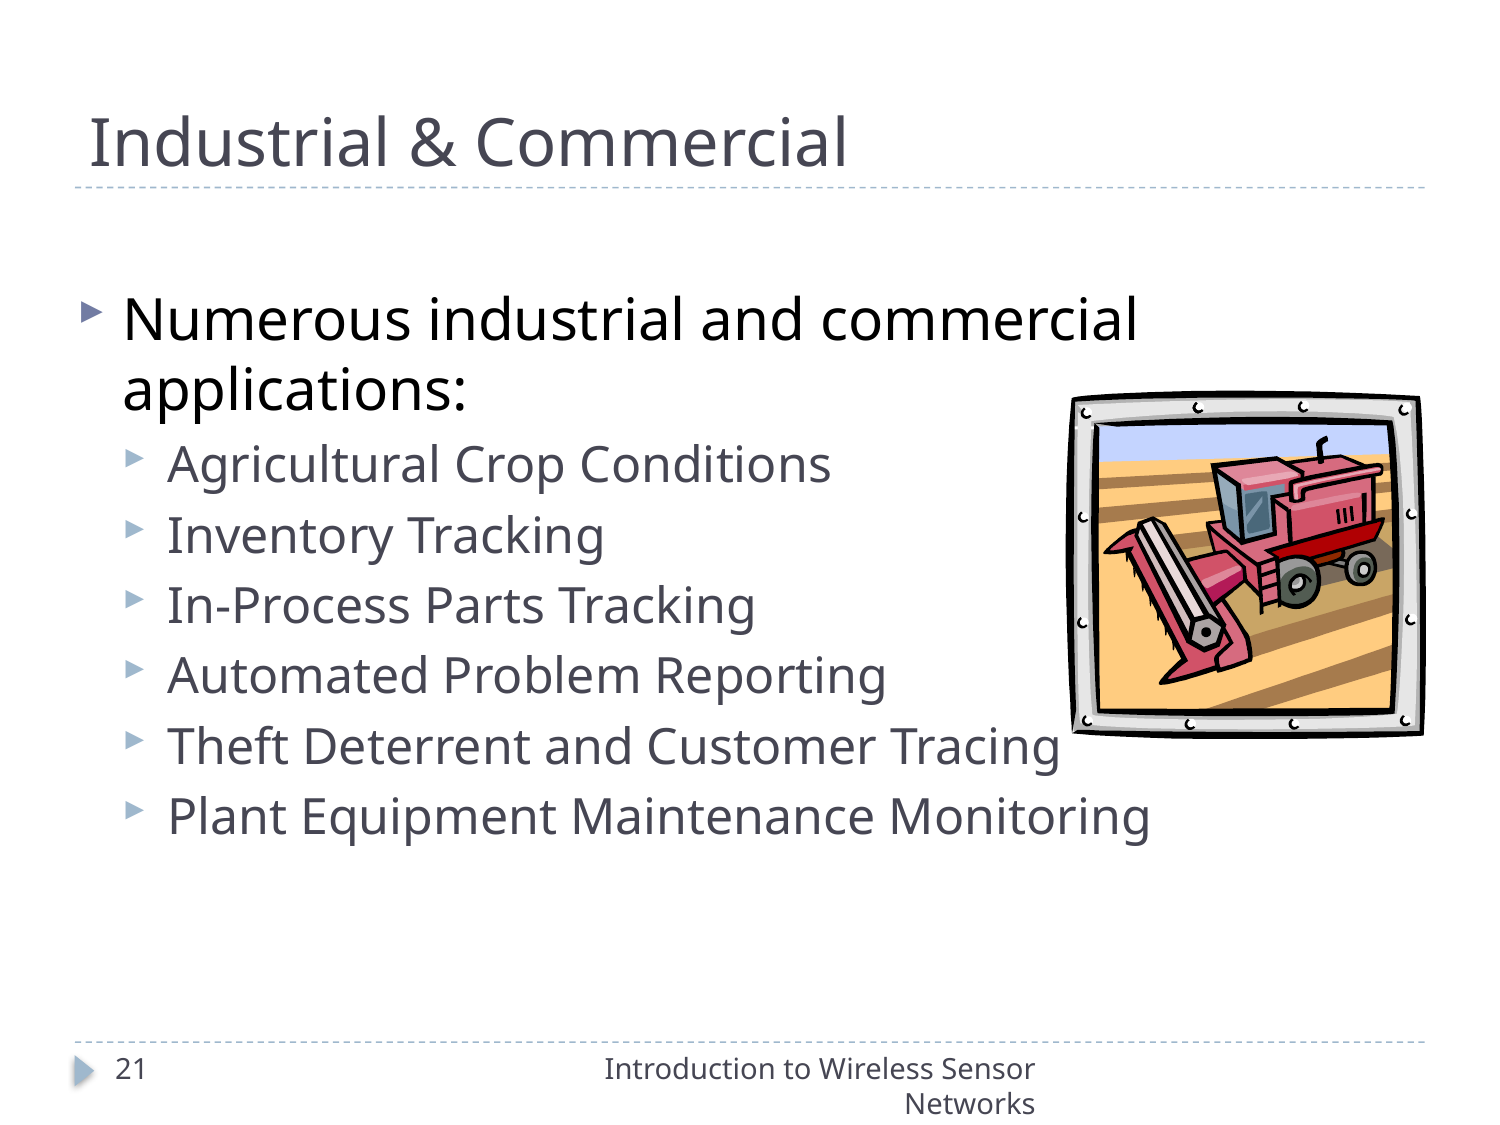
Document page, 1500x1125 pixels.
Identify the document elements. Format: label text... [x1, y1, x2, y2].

footer Introduction to Wireless Sensor Networks [475, 1042, 1051, 1103]
list Numerous industrial and commercial applications: Agricultural Crop Conditions Inventory Tracking In-Process Parts Tracking Automated Problem Reporting Theft Deterrent and Customer Tracing Plant Equipment Maintenance Monitoring [62, 275, 1363, 950]
slide_number 21 [100, 1042, 426, 1103]
picture [1062, 387, 1430, 743]
title Industrial & Commercial [75, 24, 1425, 188]
